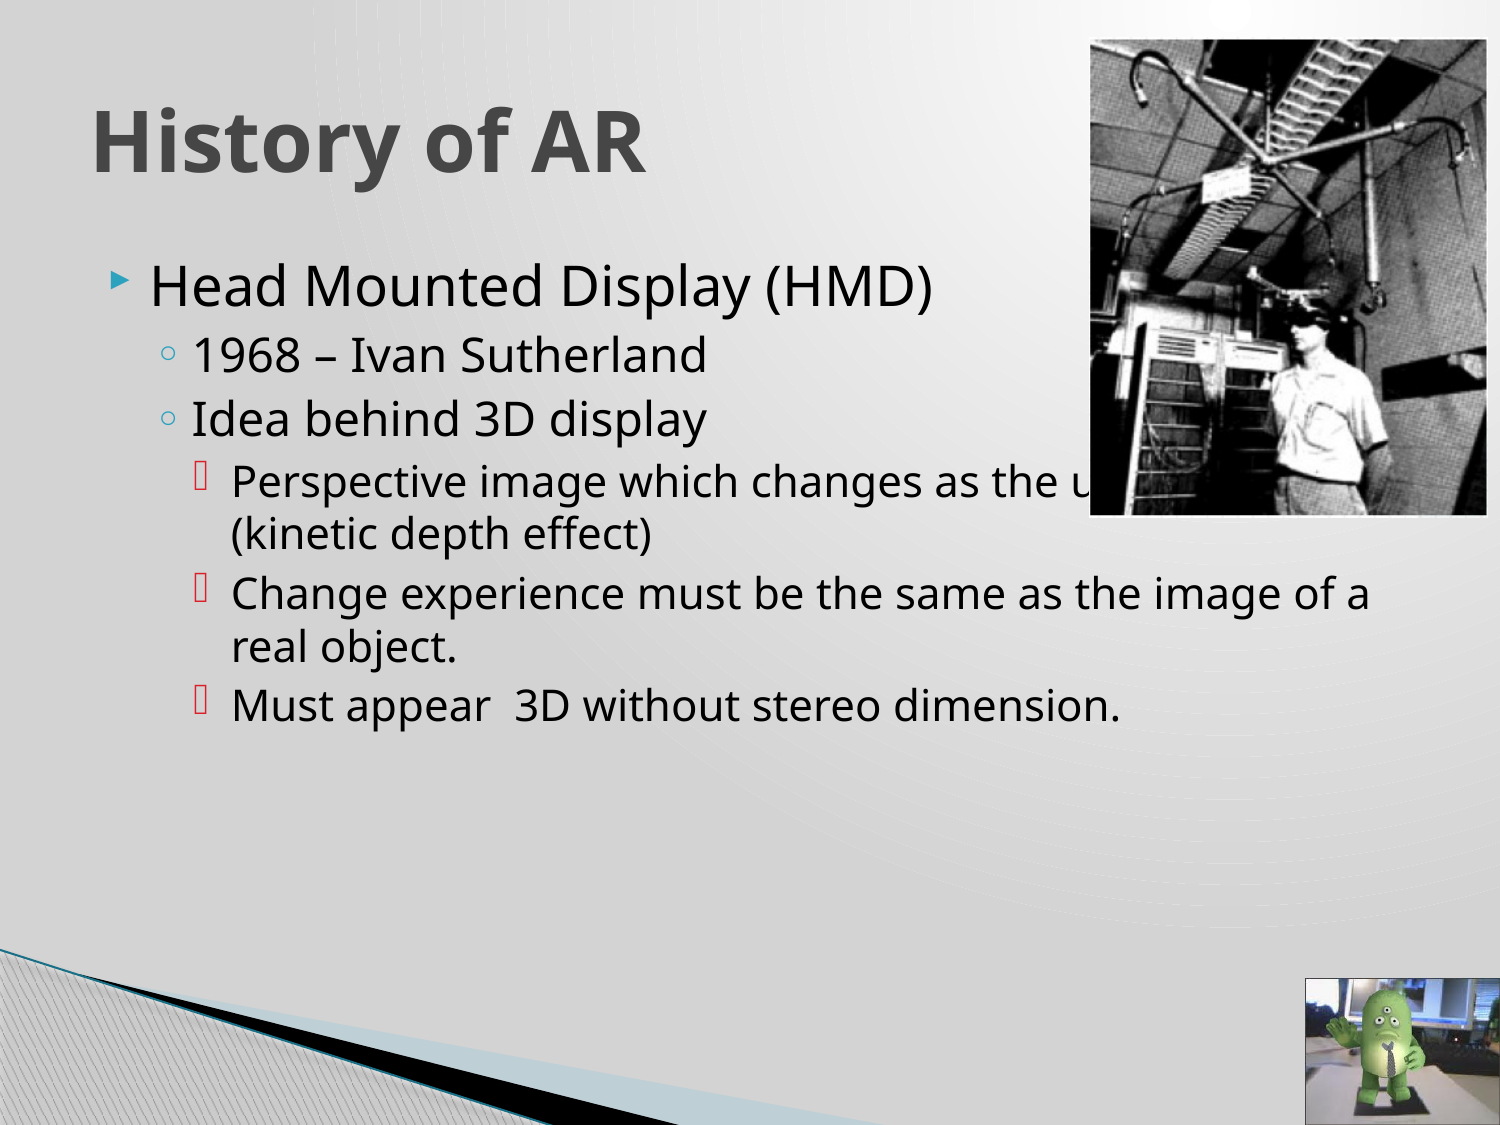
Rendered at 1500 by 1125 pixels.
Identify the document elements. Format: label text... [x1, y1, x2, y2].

picture [1089, 37, 1488, 518]
title History of AR [75, 45, 1083, 233]
picture [1304, 978, 1500, 1125]
list Head Mounted Display (HMD) 1968 – Ivan Sutherland Idea behind 3D display Perspective image which changes as the user moves (kinetic depth effect) Change experience must be the same as the image of a real object. Must appear 3D without stereo dimension. [75, 243, 1425, 986]
